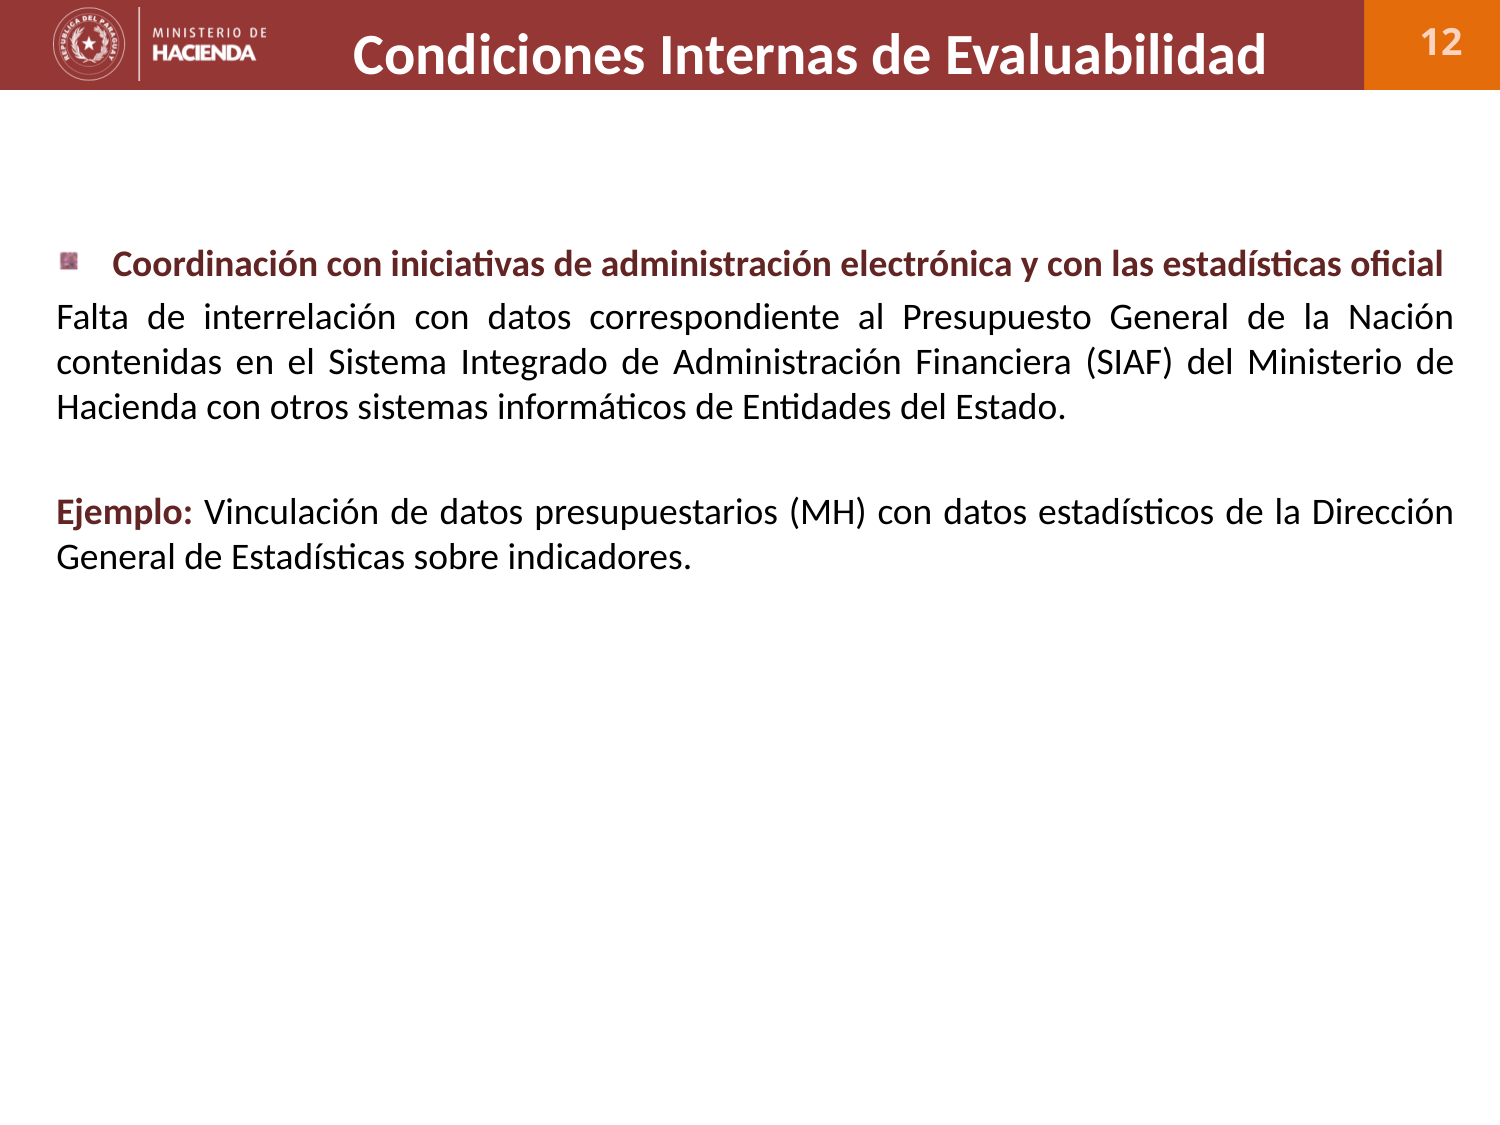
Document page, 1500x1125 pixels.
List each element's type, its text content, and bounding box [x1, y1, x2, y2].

picture [56, 248, 83, 275]
picture [53, 7, 135, 81]
title Condiciones Internas de Evaluabilidad [135, 3, 1486, 99]
list Coordinación con iniciativas de administración electrónica y con las estadísticas oficial Falta de interrelación con datos correspondiente al Presupuesto General de la Nación contenidas en el Sistema Integrado de Administración Financiera (SIAF) del Ministerio de Hacienda con otros sistemas informáticos de Entidades del Estado. Ejemplo: Vinculación de datos presupuestarios (MH) con datos estadísticos de la Dirección General de Estadísticas sobre indicadores. [41, 208, 1471, 1059]
